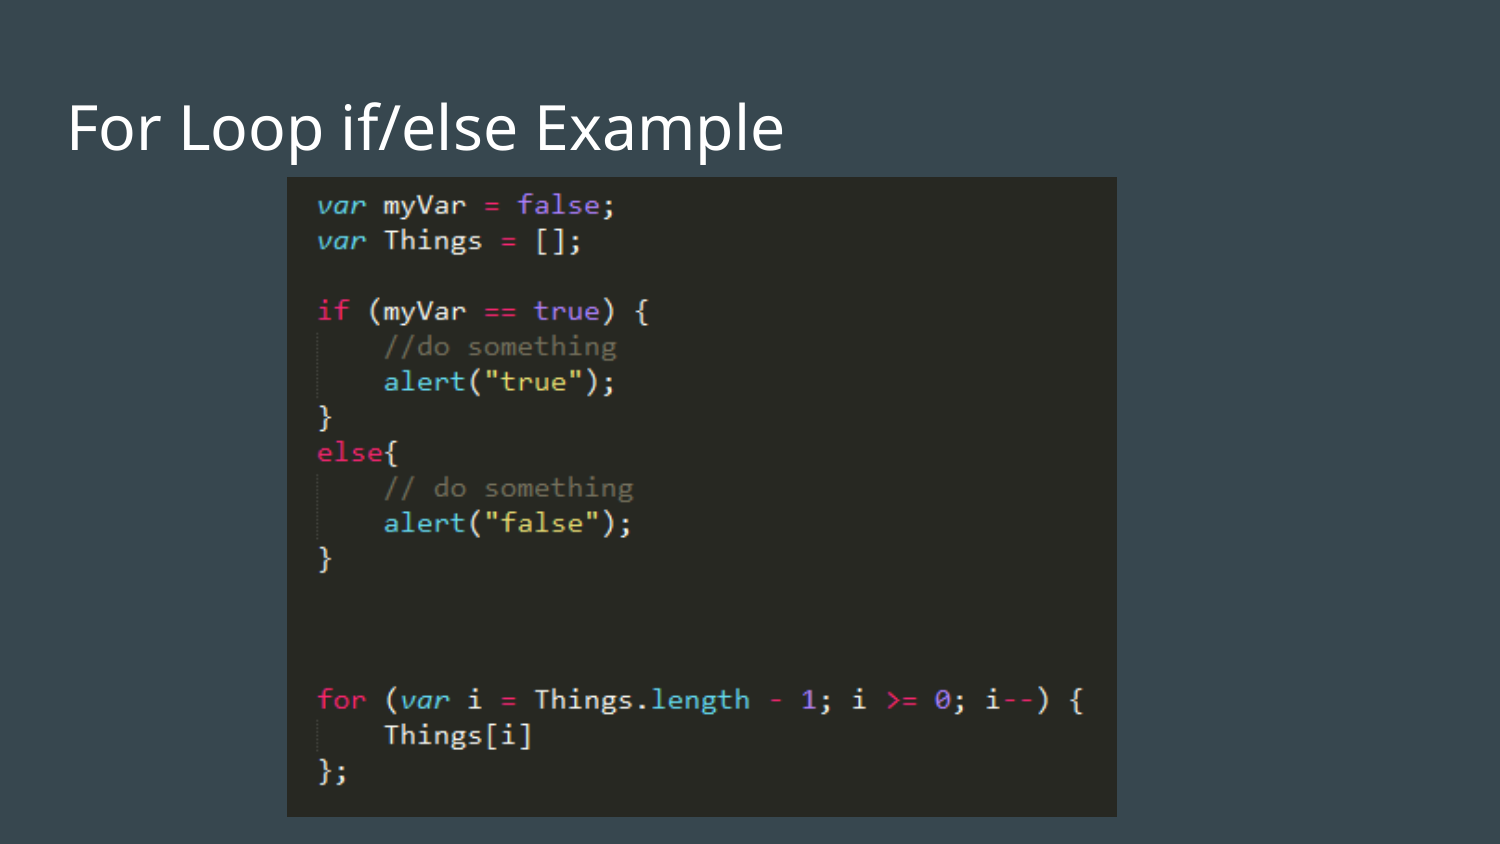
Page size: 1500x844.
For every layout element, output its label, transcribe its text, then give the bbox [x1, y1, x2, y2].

title For Loop if/else Example [51, 72, 1449, 167]
picture [286, 177, 1117, 817]
